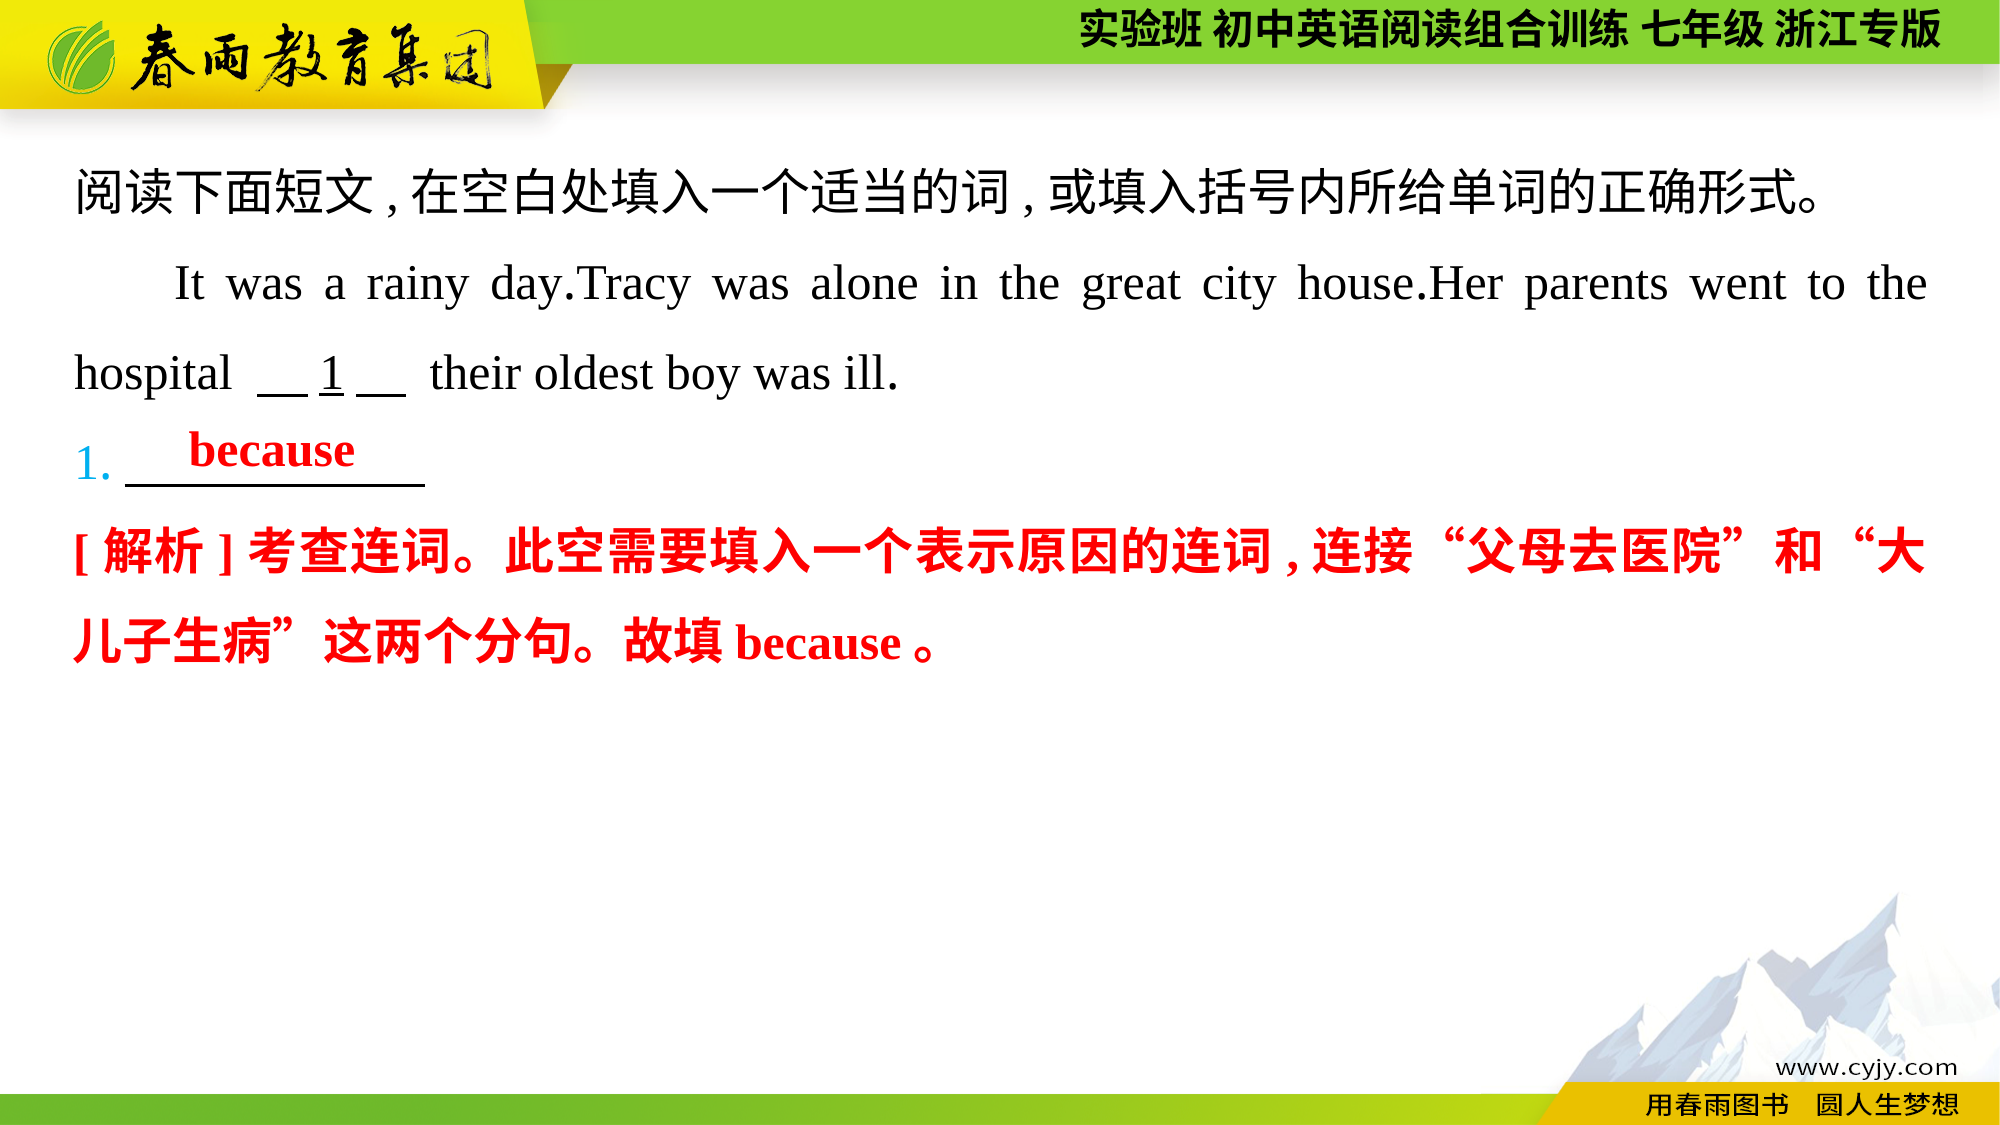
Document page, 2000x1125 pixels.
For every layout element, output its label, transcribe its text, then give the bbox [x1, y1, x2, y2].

text_box [解析]考查连词。此空需要填入一个表示原因的连词,连接“父母去医院”和“大儿子生病”这两个分句。故填because。 [58, 482, 1942, 677]
text_box because [173, 408, 371, 482]
list 阅读下面短文,在空白处填入一个适当的词,或填入括号内所给单词的正确形式。 It was a rainy day.Tracy was alone in the great city house.Her parents went to the hospital 1 their oldest boy was ill. 1. . [59, 122, 1944, 502]
picture [0, 0, 2000, 1125]
